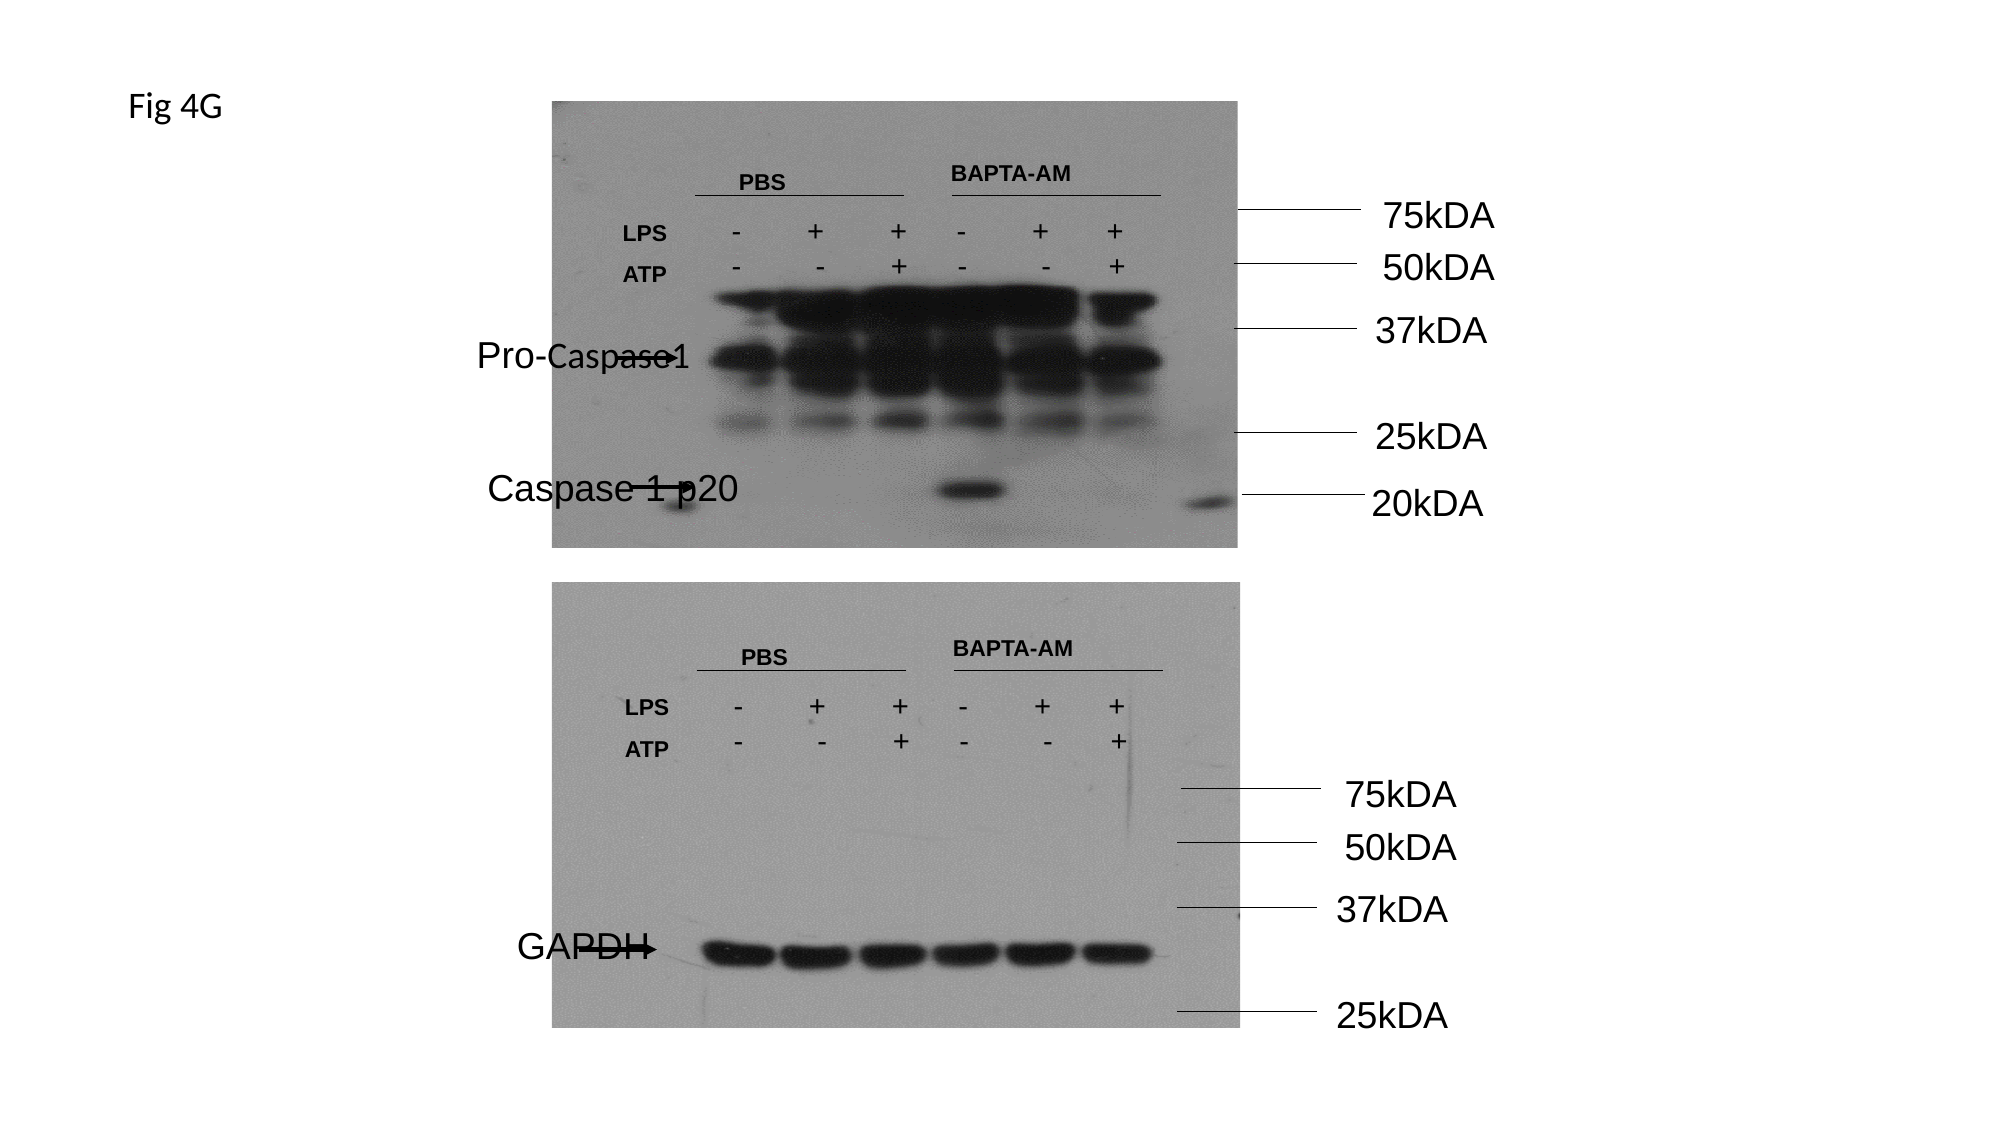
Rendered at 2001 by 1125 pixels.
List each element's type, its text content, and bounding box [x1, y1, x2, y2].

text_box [607, 150, 1212, 296]
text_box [1177, 762, 1644, 1045]
picture [551, 582, 1241, 1029]
text_box Caspase 1 p20 [462, 457, 551, 517]
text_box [1233, 183, 1644, 533]
text_box Fig 4G [113, 74, 239, 134]
picture [551, 101, 1238, 548]
text_box Pro-Caspase1 [461, 324, 551, 429]
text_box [609, 625, 1214, 771]
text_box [400, 914, 767, 979]
